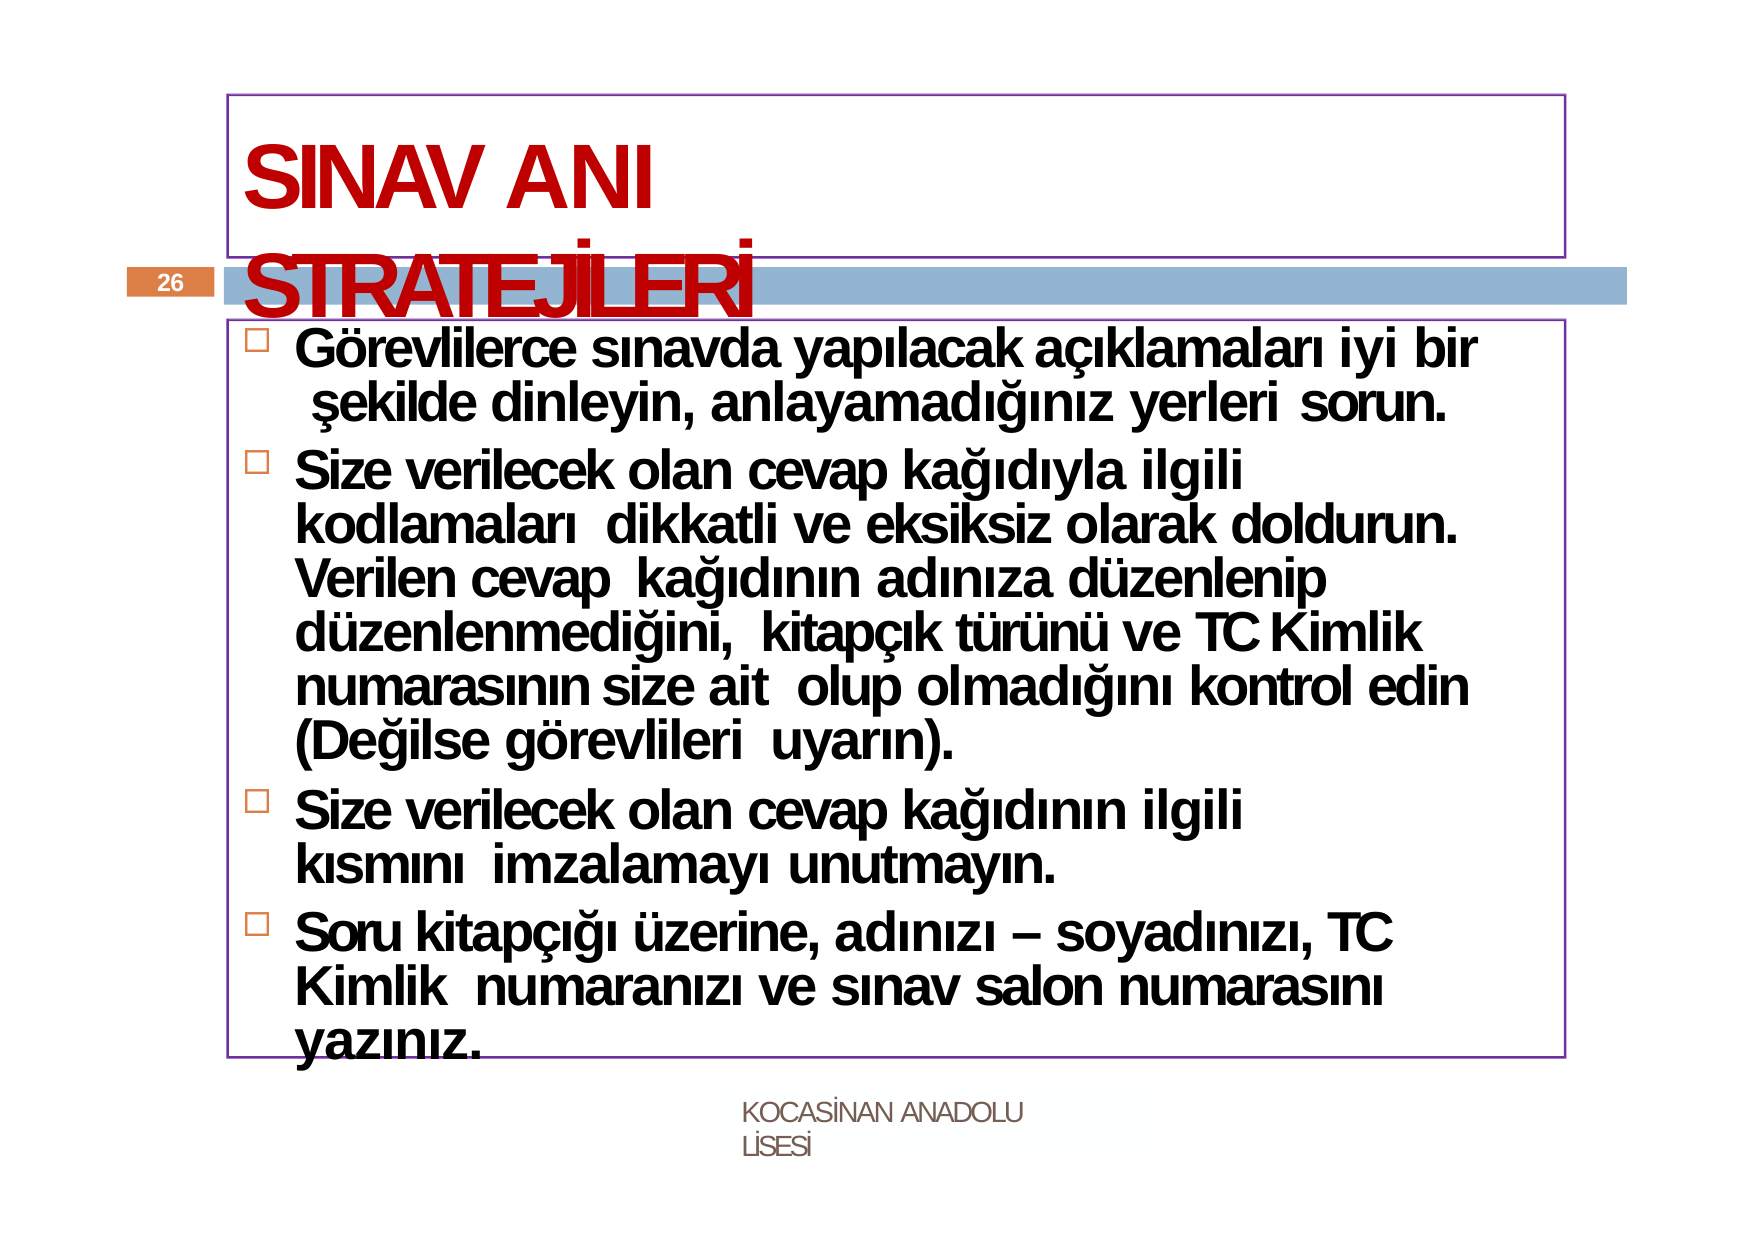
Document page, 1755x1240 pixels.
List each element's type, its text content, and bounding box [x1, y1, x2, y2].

text_box [226, 318, 240, 1059]
text_box [1549, 318, 1567, 1059]
title SINAV ANI STRATEJİLERİ [240, 114, 1199, 337]
text_box [226, 93, 1567, 259]
text_box Görevlilerce sınavda yapılacak açıklamaları iyi bir şekilde dinleyin, anlayamadığınız yerleri sorun. Size verilecek olan cevap kağıdıyla ilgili kodlamaları dikkatli ve eksiksiz olarak doldurun. Verilen cevap kağıdının adınıza düzenlenip düzenlenmediğini, kitapçık türünü ve TC Kimlik numarasının size ait olup olmadığını kontrol edin (Değilse görevlileri uyarın). Size verilecek olan cevap kağıdının ilgili kısmını imzalamayı unutmayın. Soru kitapçığı üzerine, adınızı – soyadınızı, TC Kimlik numaranızı ve sınav salon numarasını yazınız. [240, 308, 1549, 1071]
text_box 26 [126, 267, 215, 297]
text_box KOCASİNAN ANADOLU LİSESİ [739, 1093, 1104, 1162]
text_box [714, 1079, 1154, 1159]
